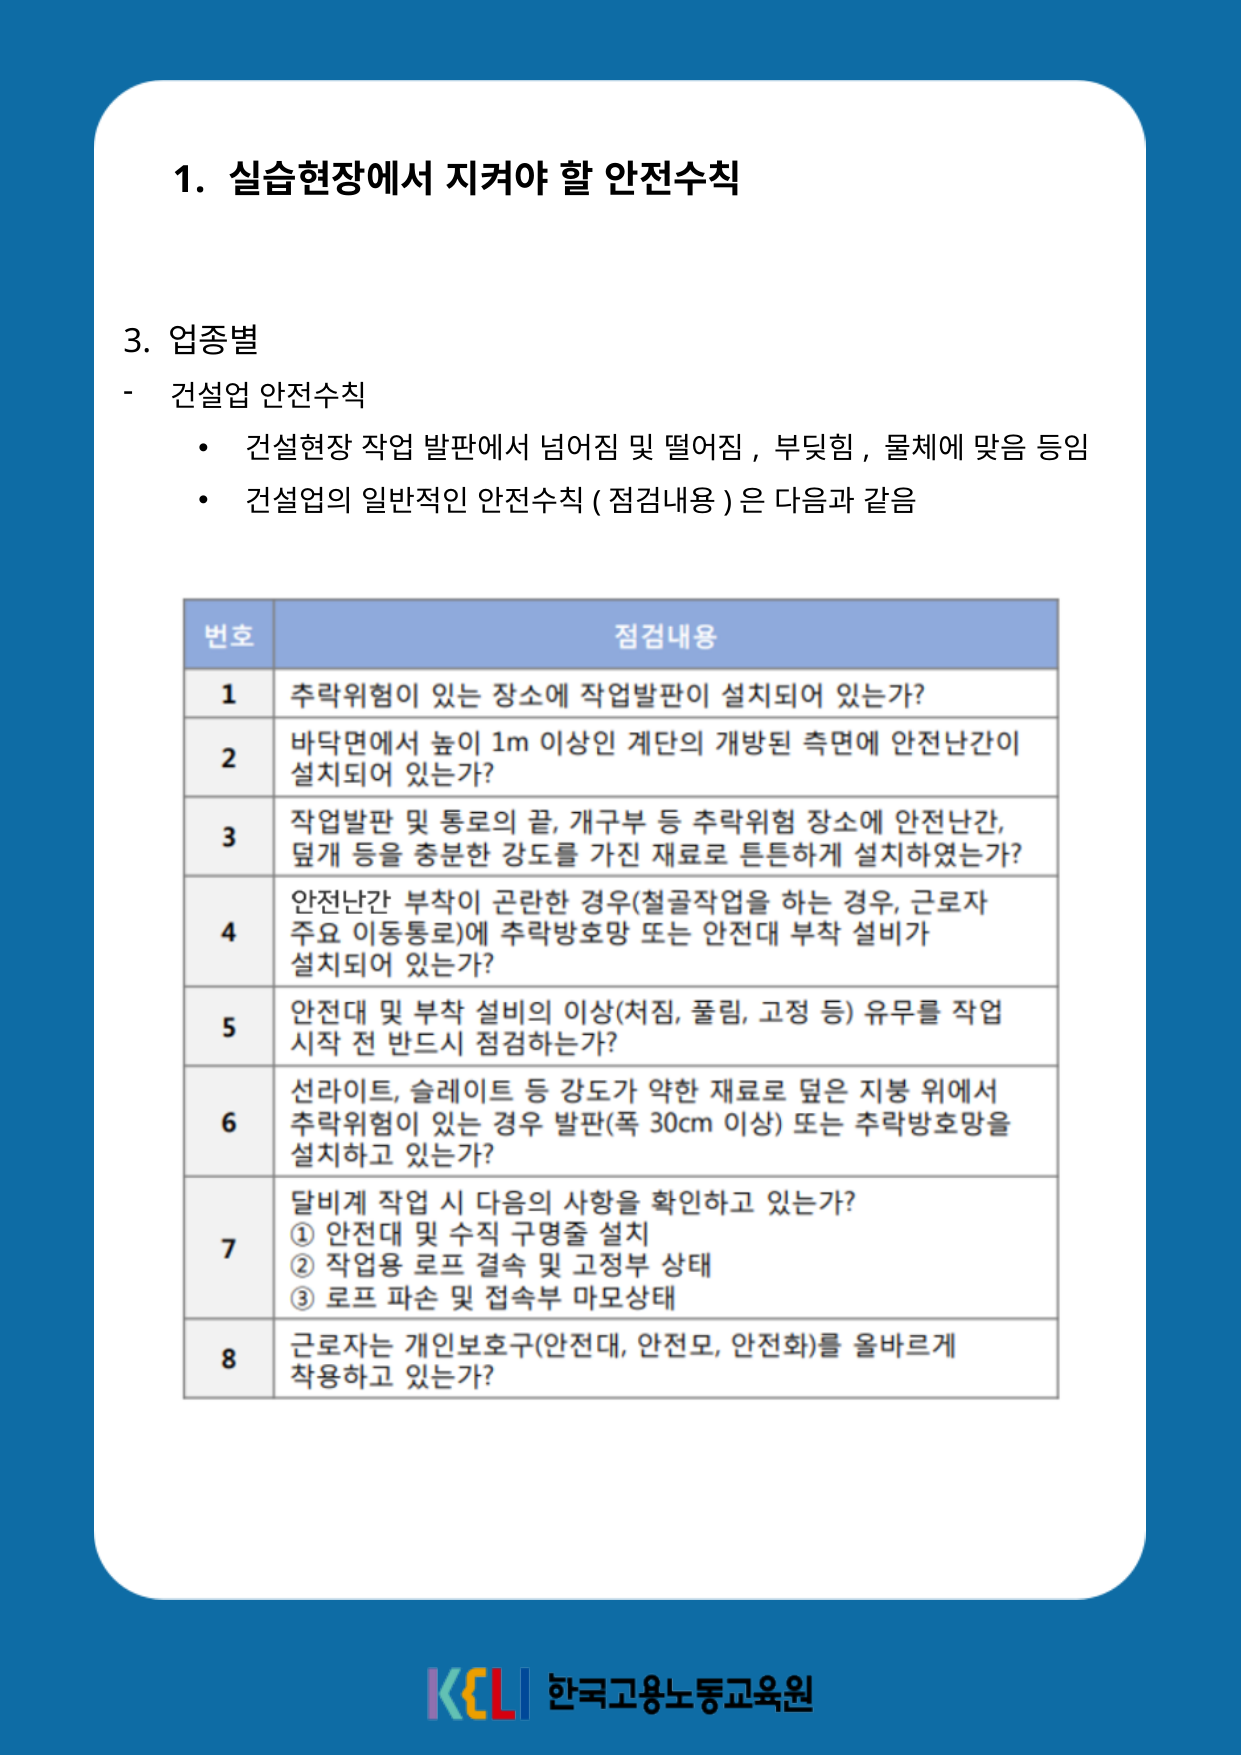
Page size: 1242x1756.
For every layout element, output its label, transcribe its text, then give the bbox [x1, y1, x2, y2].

text_box 3. 업종별 건설업 안전수칙 건설현장 작업 발판에서 넘어짐 및 떨어짐, 부딪힘, 물체에 맞음 등임 건설업의 일반적인 안전수칙(점검내용)은 다음과 같음 [95, 277, 1109, 518]
picture [0, 0, 1241, 1755]
text_box 실습현장에서 지켜야 할 안전수칙 [170, 152, 1144, 200]
